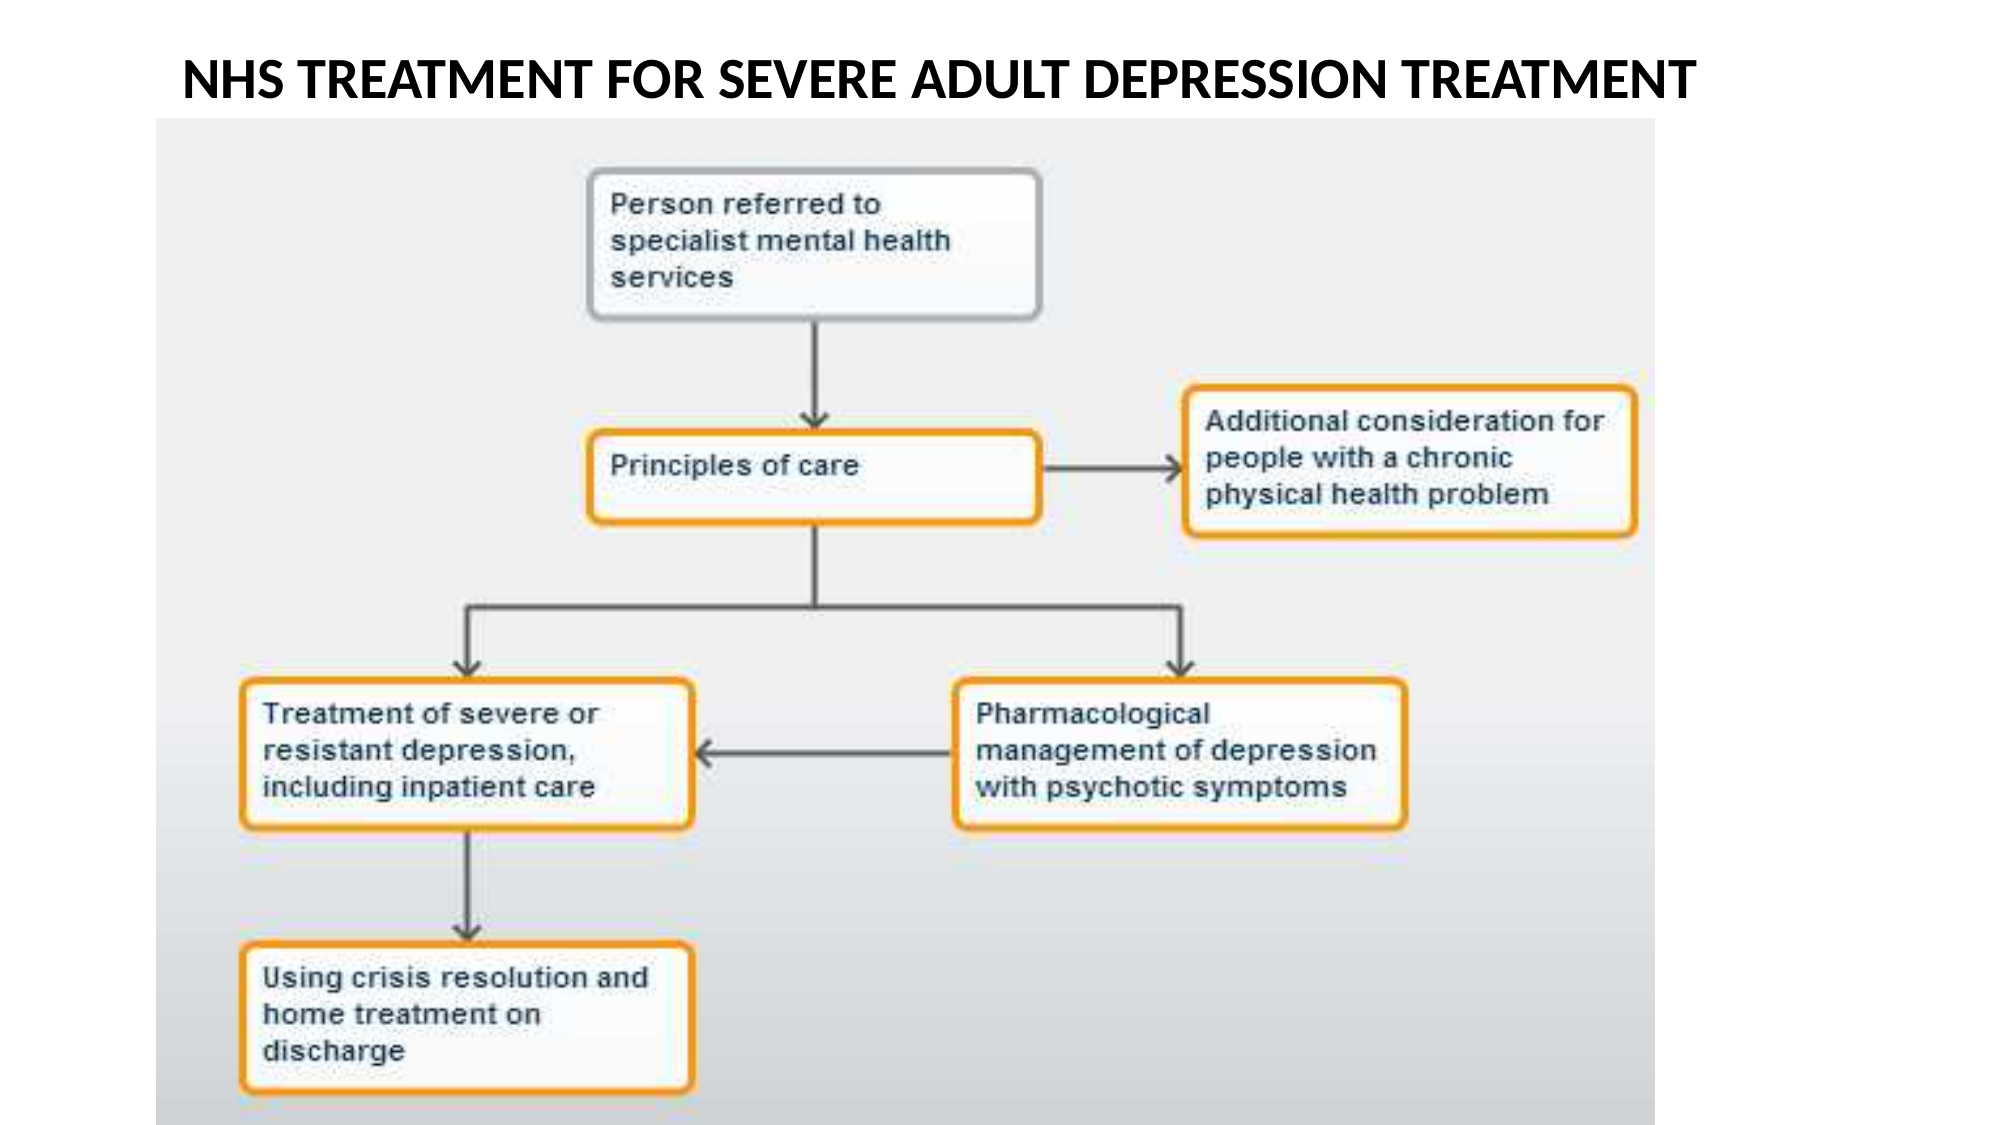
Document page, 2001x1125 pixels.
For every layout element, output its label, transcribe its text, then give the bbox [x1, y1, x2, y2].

picture [156, 118, 1655, 1125]
text_box NHS Treatment for SEVERE ADULT Depression Treatment [110, 32, 1769, 118]
